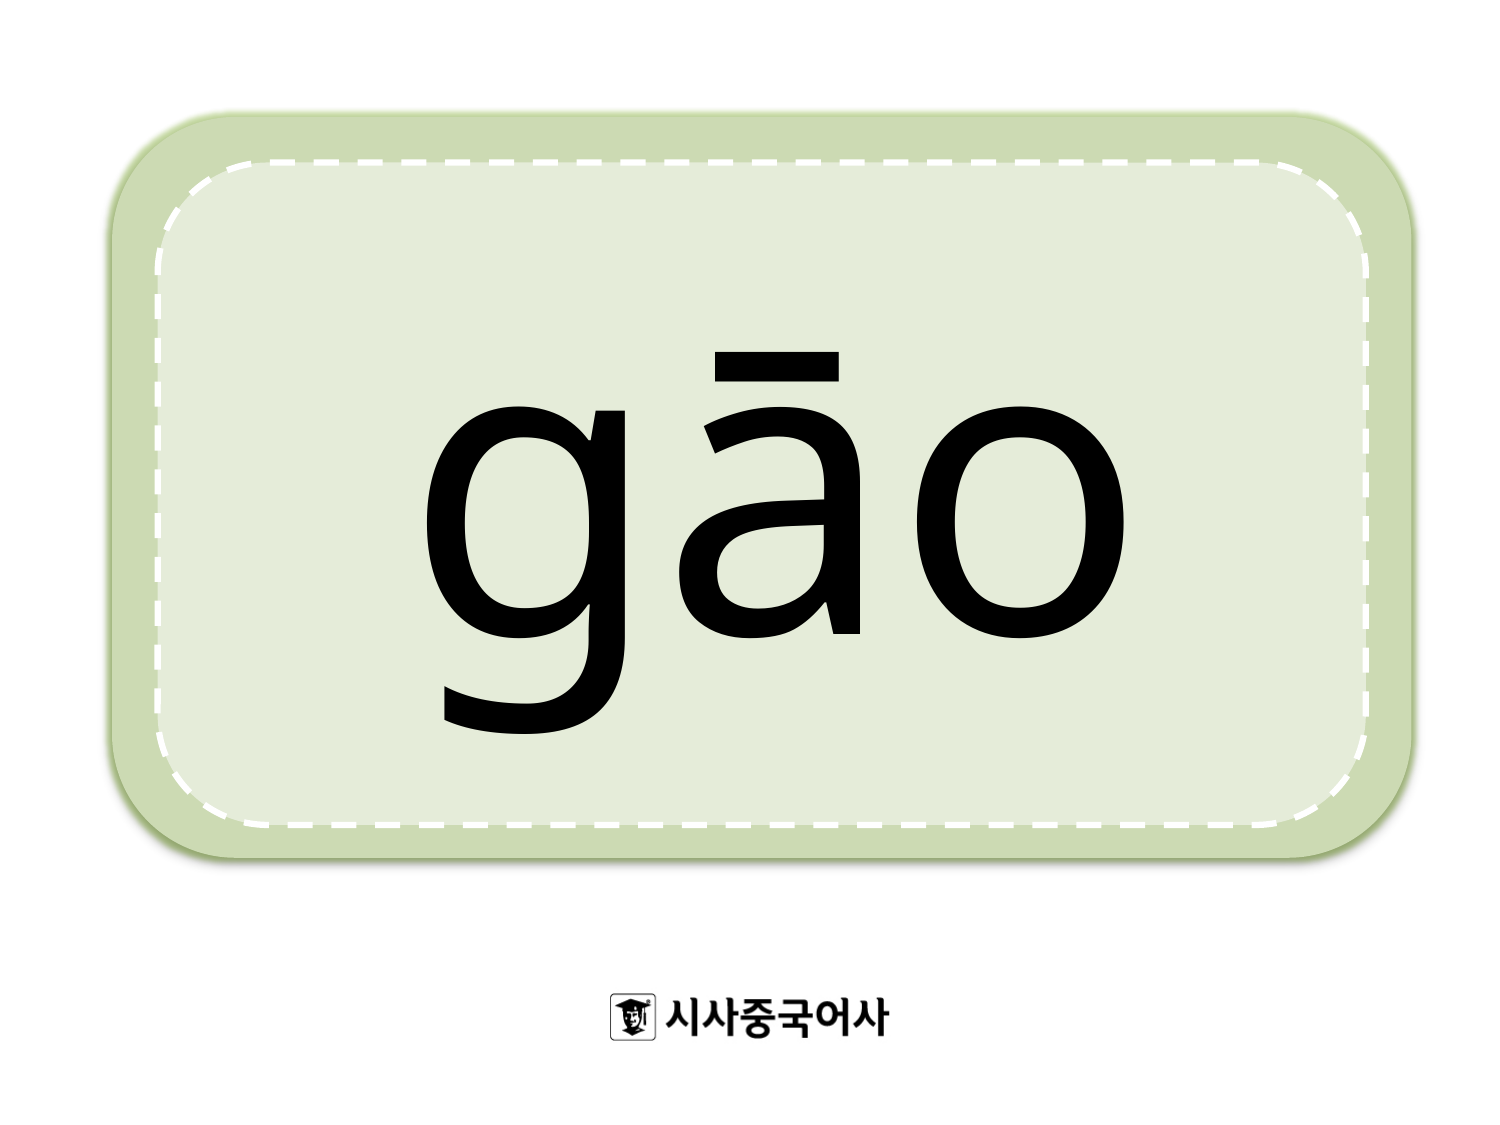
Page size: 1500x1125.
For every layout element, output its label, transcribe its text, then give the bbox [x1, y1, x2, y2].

text_box gāo [171, 136, 1380, 799]
picture [602, 987, 898, 1047]
